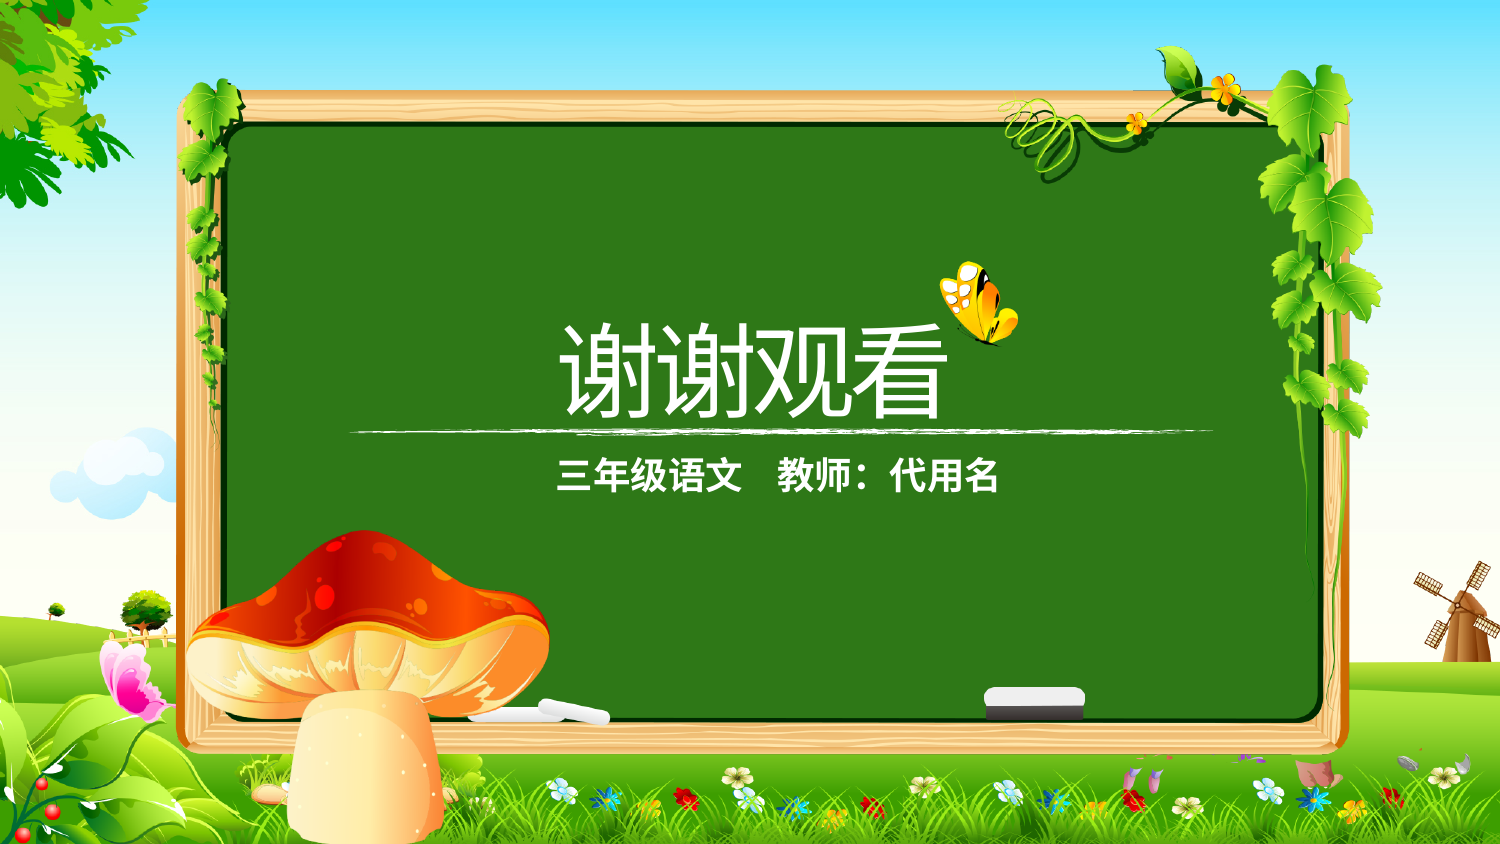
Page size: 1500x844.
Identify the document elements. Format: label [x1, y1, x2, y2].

text_box [348, 428, 1214, 436]
picture [0, 0, 1500, 844]
